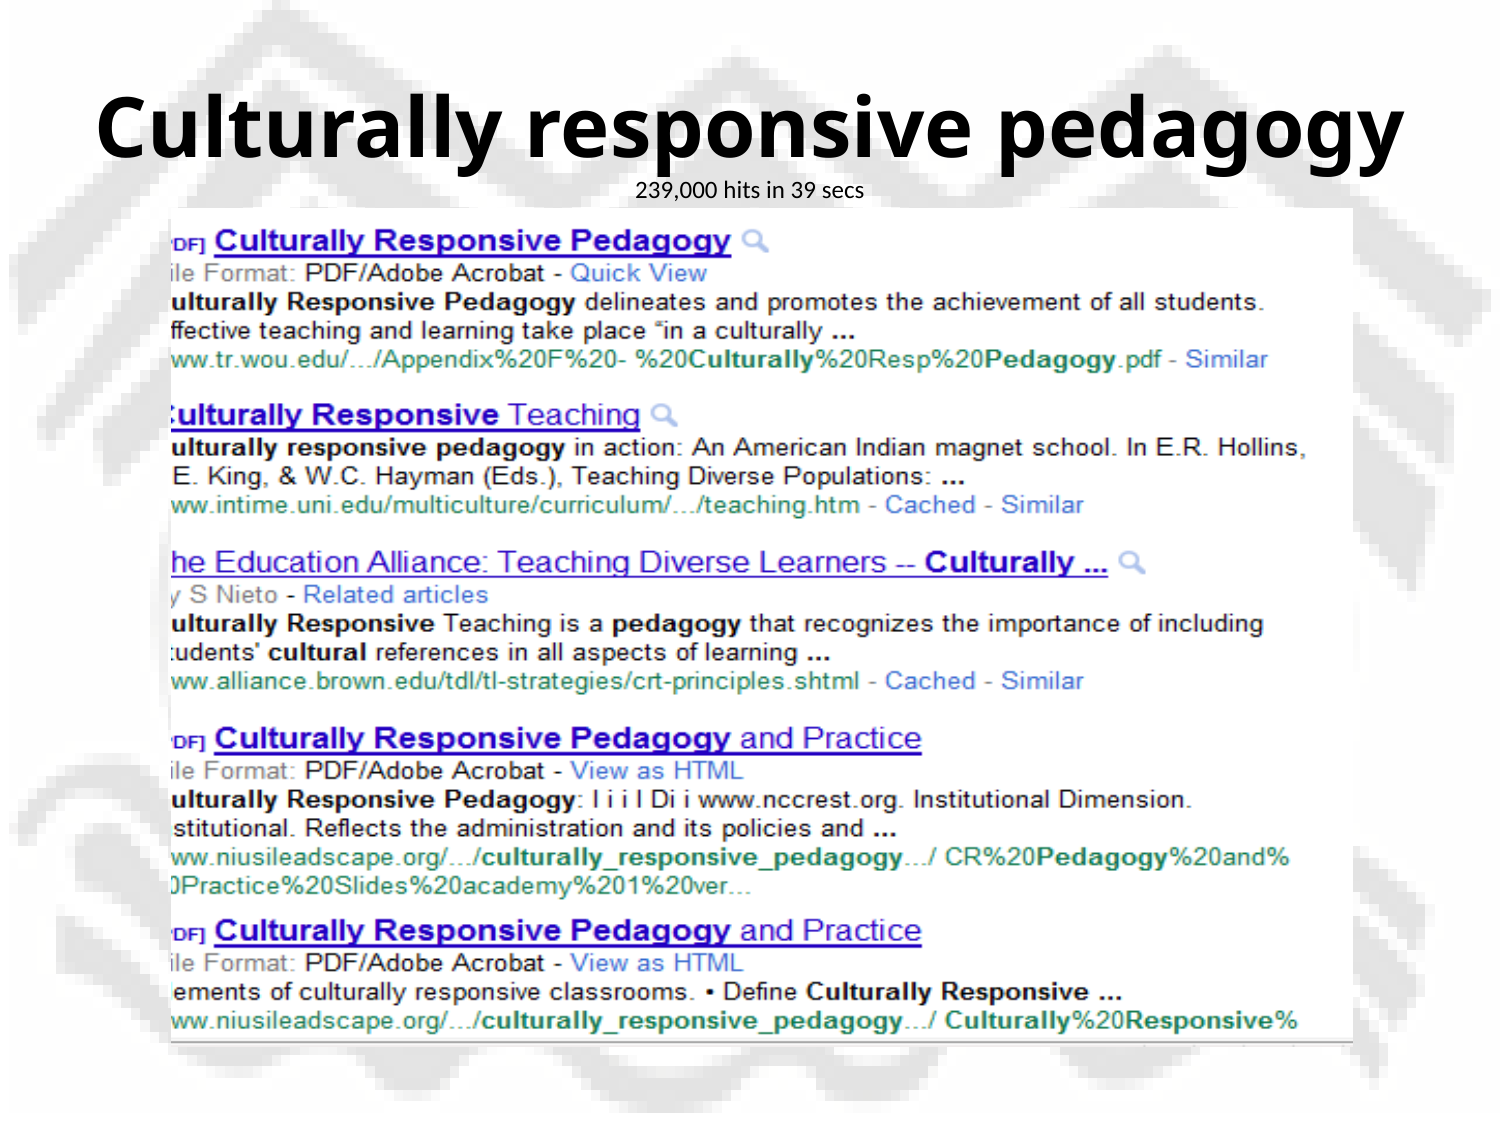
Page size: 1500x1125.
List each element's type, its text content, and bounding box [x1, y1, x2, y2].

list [170, 207, 1353, 1047]
title Culturally responsive pedagogy 239,000 hits in 39 secs [75, 45, 1425, 233]
